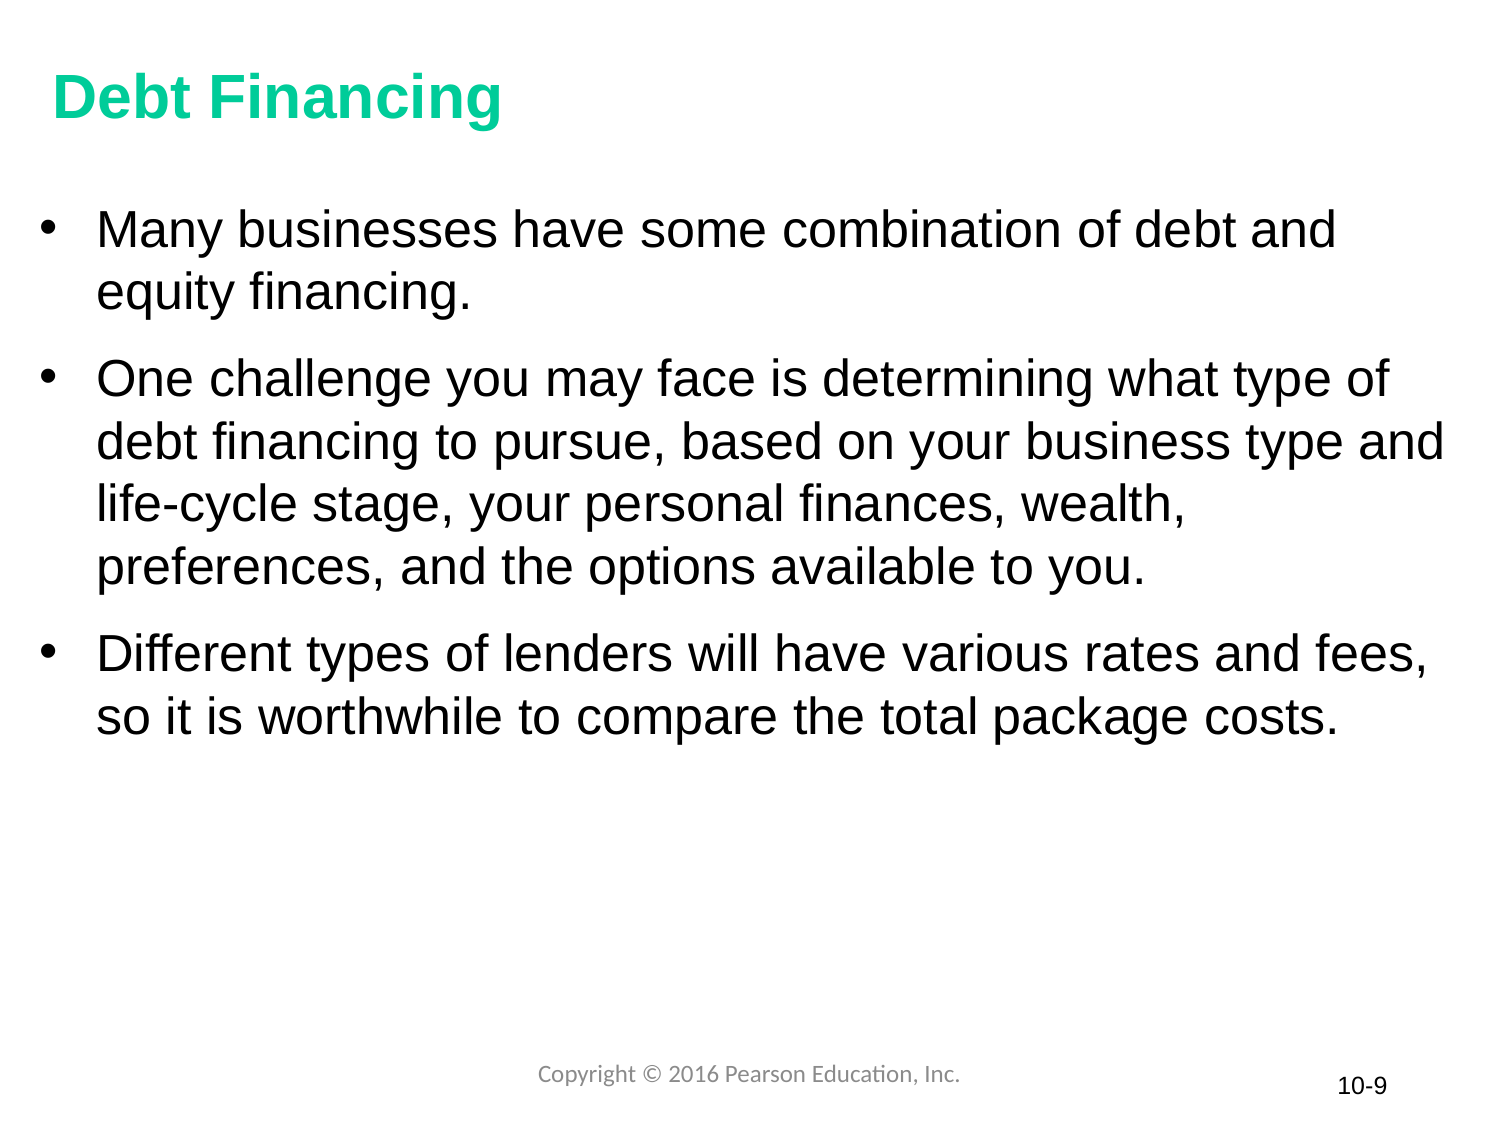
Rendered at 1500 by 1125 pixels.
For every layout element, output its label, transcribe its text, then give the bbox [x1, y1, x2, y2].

footer Copyright © 2016 Pearson Education, Inc. [512, 1042, 988, 1103]
list Many businesses have some combination of debt and equity financing. One challenge you may face is determining what type of debt financing to pursue, based on your business type and life-cycle stage, your personal finances, wealth, preferences, and the options available to you. Different types of lenders will have various rates and fees, so it is worthwhile to compare the total package costs. [24, 187, 1500, 930]
title Debt Financing [37, 0, 1388, 187]
